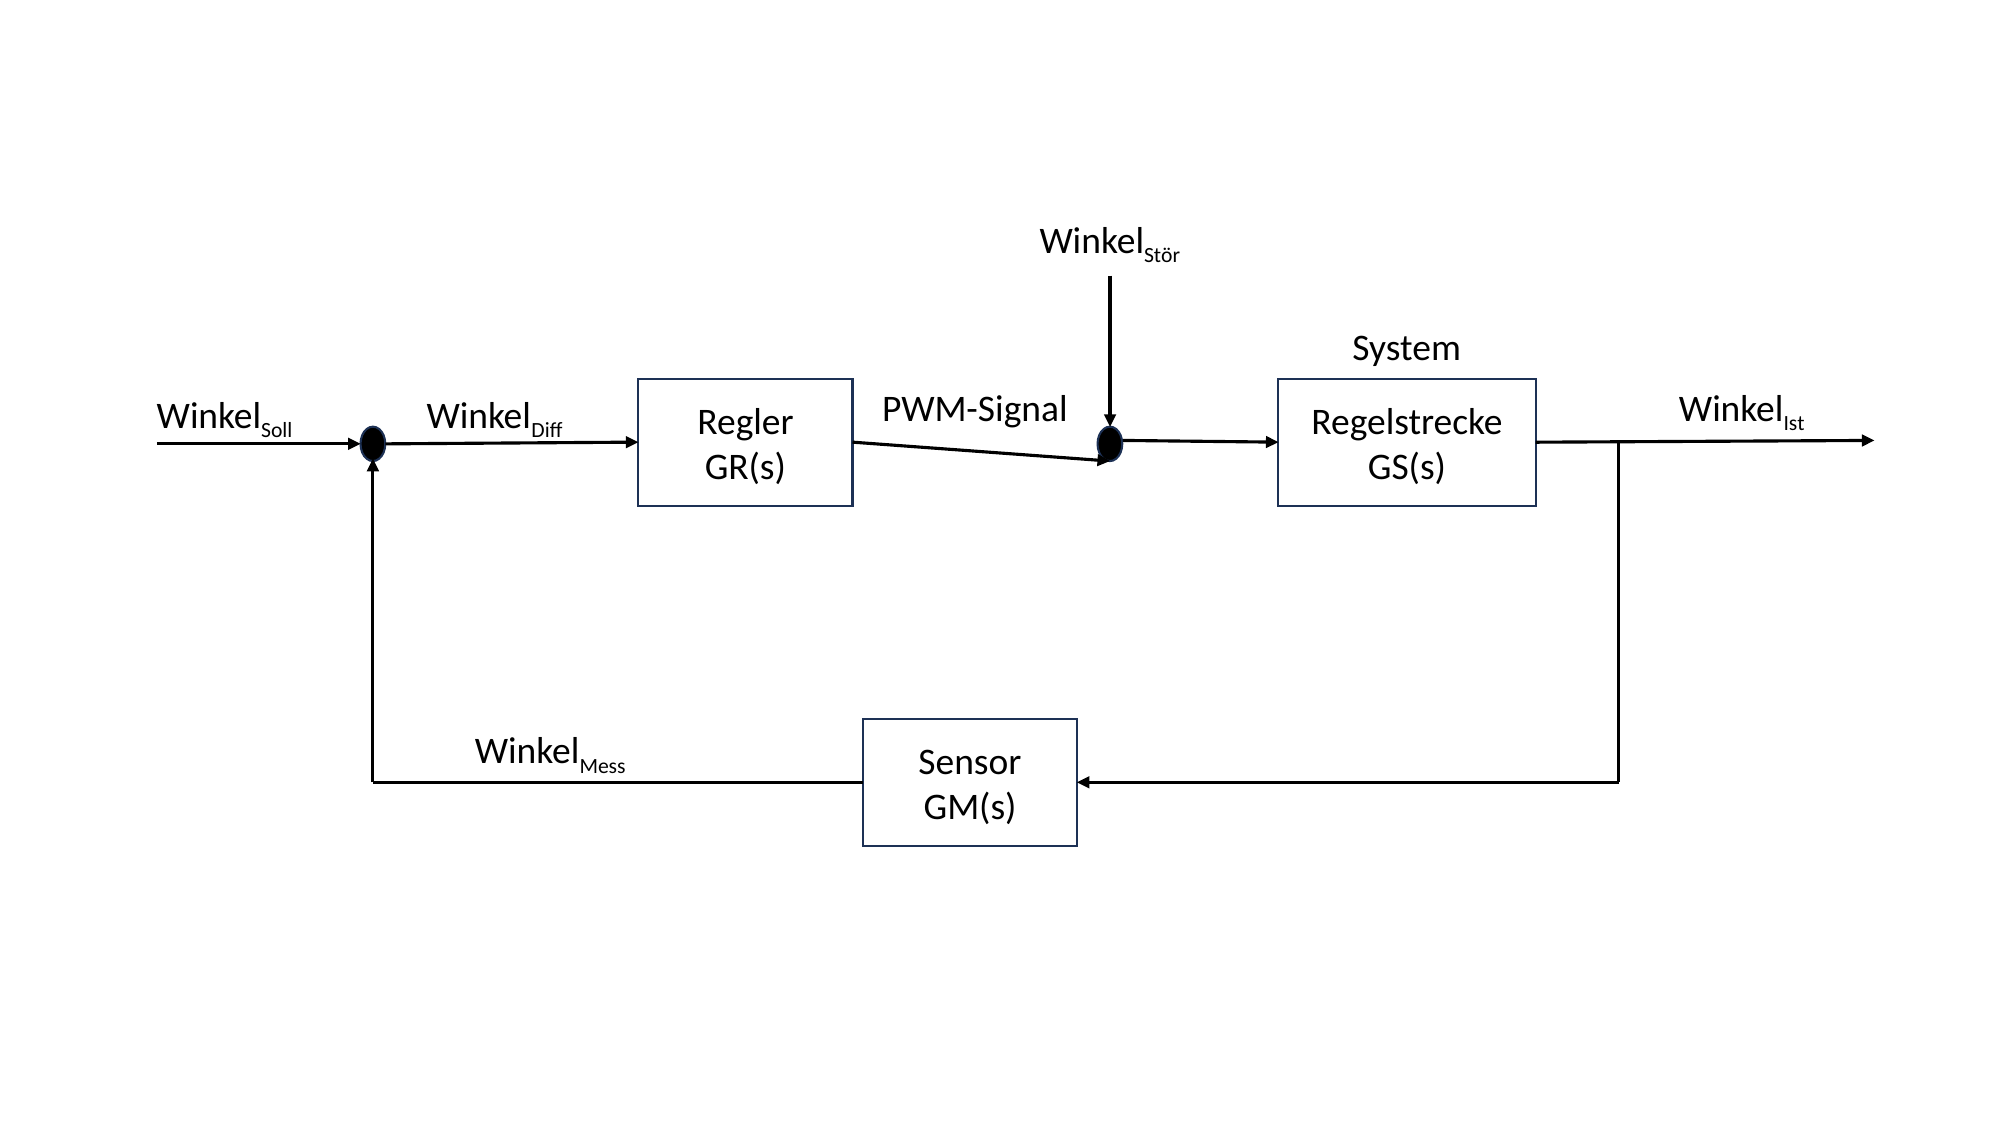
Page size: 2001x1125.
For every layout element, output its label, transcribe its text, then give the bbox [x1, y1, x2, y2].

text_box [1096, 425, 1124, 463]
text_box PWM-Signal [867, 376, 1083, 436]
text_box WinkelSoll [141, 383, 308, 450]
text_box WinkelStör [1024, 208, 1196, 275]
text_box WinkelIst [1664, 376, 1820, 440]
text_box Regelstrecke GS(s) [1277, 378, 1537, 507]
text_box [359, 425, 387, 462]
text_box WinkelDiff [411, 444, 578, 450]
text_box Sensor GM(s) [862, 718, 1078, 847]
text_box Regler GR(s) [637, 378, 854, 507]
text_box System [1337, 315, 1477, 375]
text_box WinkelDiff [411, 383, 578, 442]
text_box WinkelMess [460, 718, 641, 782]
